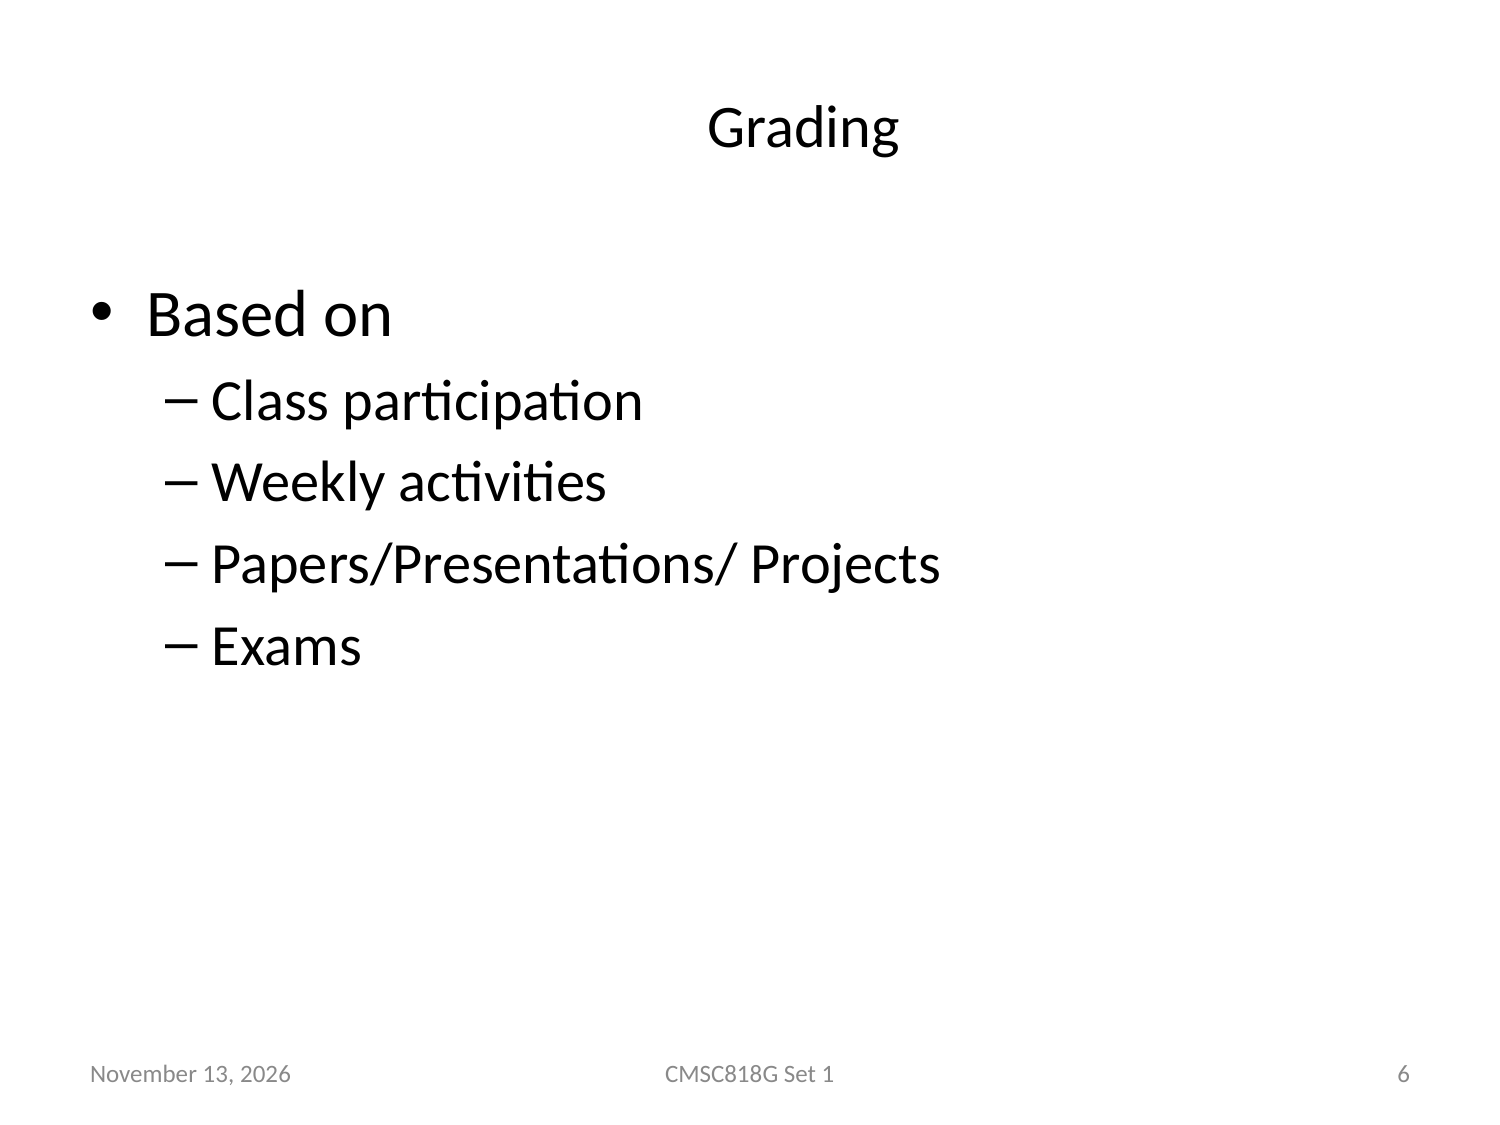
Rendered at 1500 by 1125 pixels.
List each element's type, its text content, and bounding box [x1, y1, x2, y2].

list Based on Class participation Weekly activities Papers/Presentations/ Projects Exams [75, 262, 1425, 1005]
footer CMSC818G Set 1 [512, 1042, 988, 1103]
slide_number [75, 1042, 425, 1103]
title Grading [614, 79, 993, 168]
slide_number 6 [1074, 1042, 1425, 1103]
